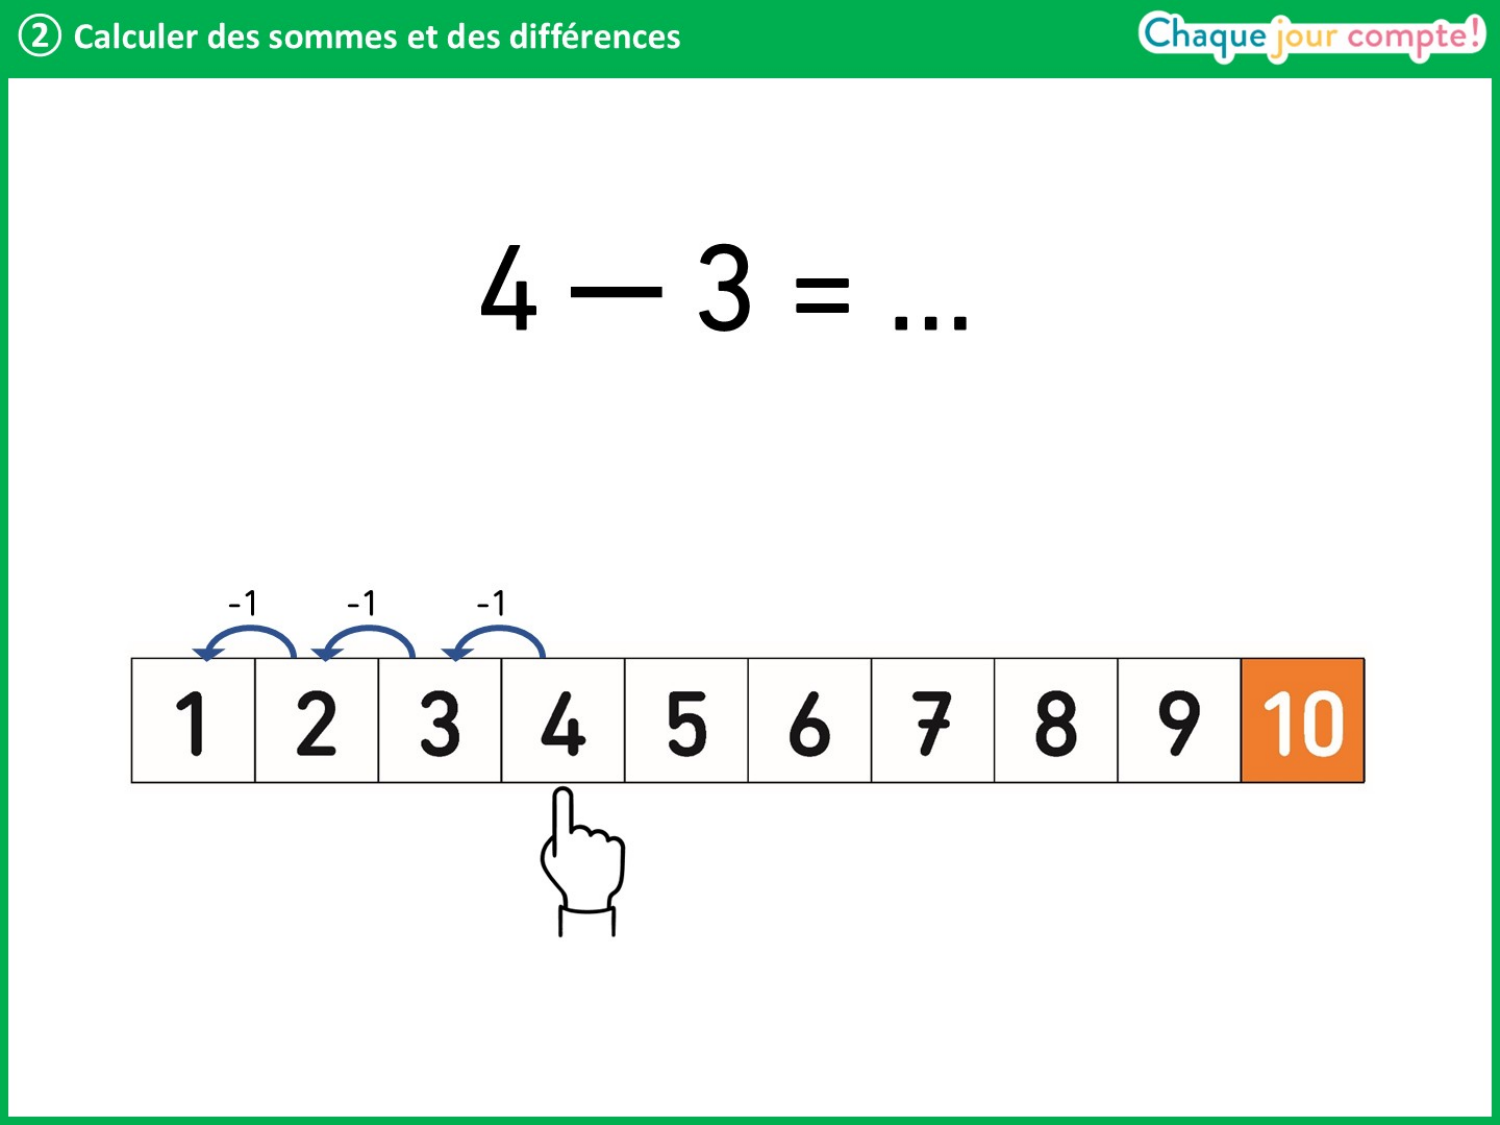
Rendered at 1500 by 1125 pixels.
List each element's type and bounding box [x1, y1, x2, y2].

list [0, 0, 1500, 1125]
